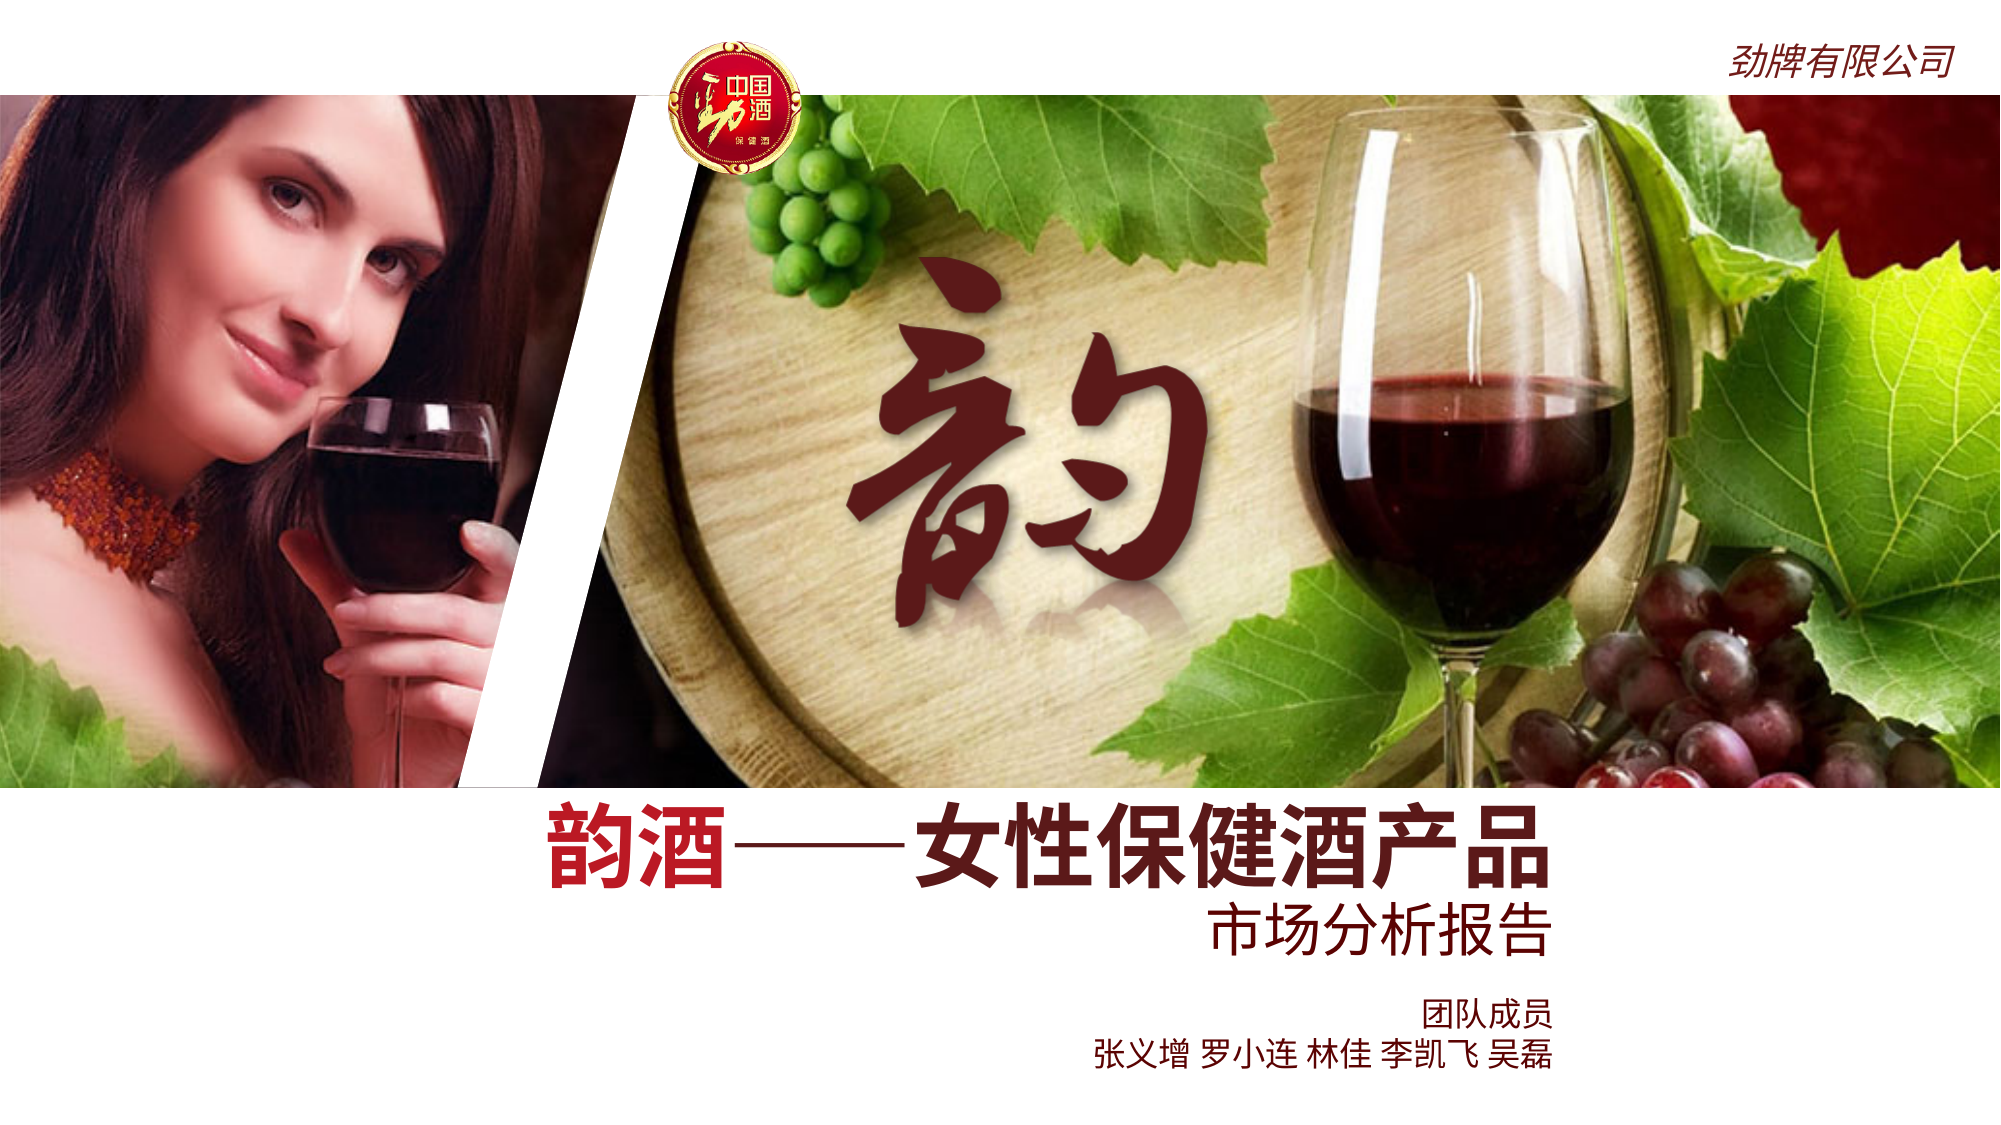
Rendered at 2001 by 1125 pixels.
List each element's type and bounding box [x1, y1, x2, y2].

picture [538, 36, 2000, 788]
picture [0, 95, 636, 788]
